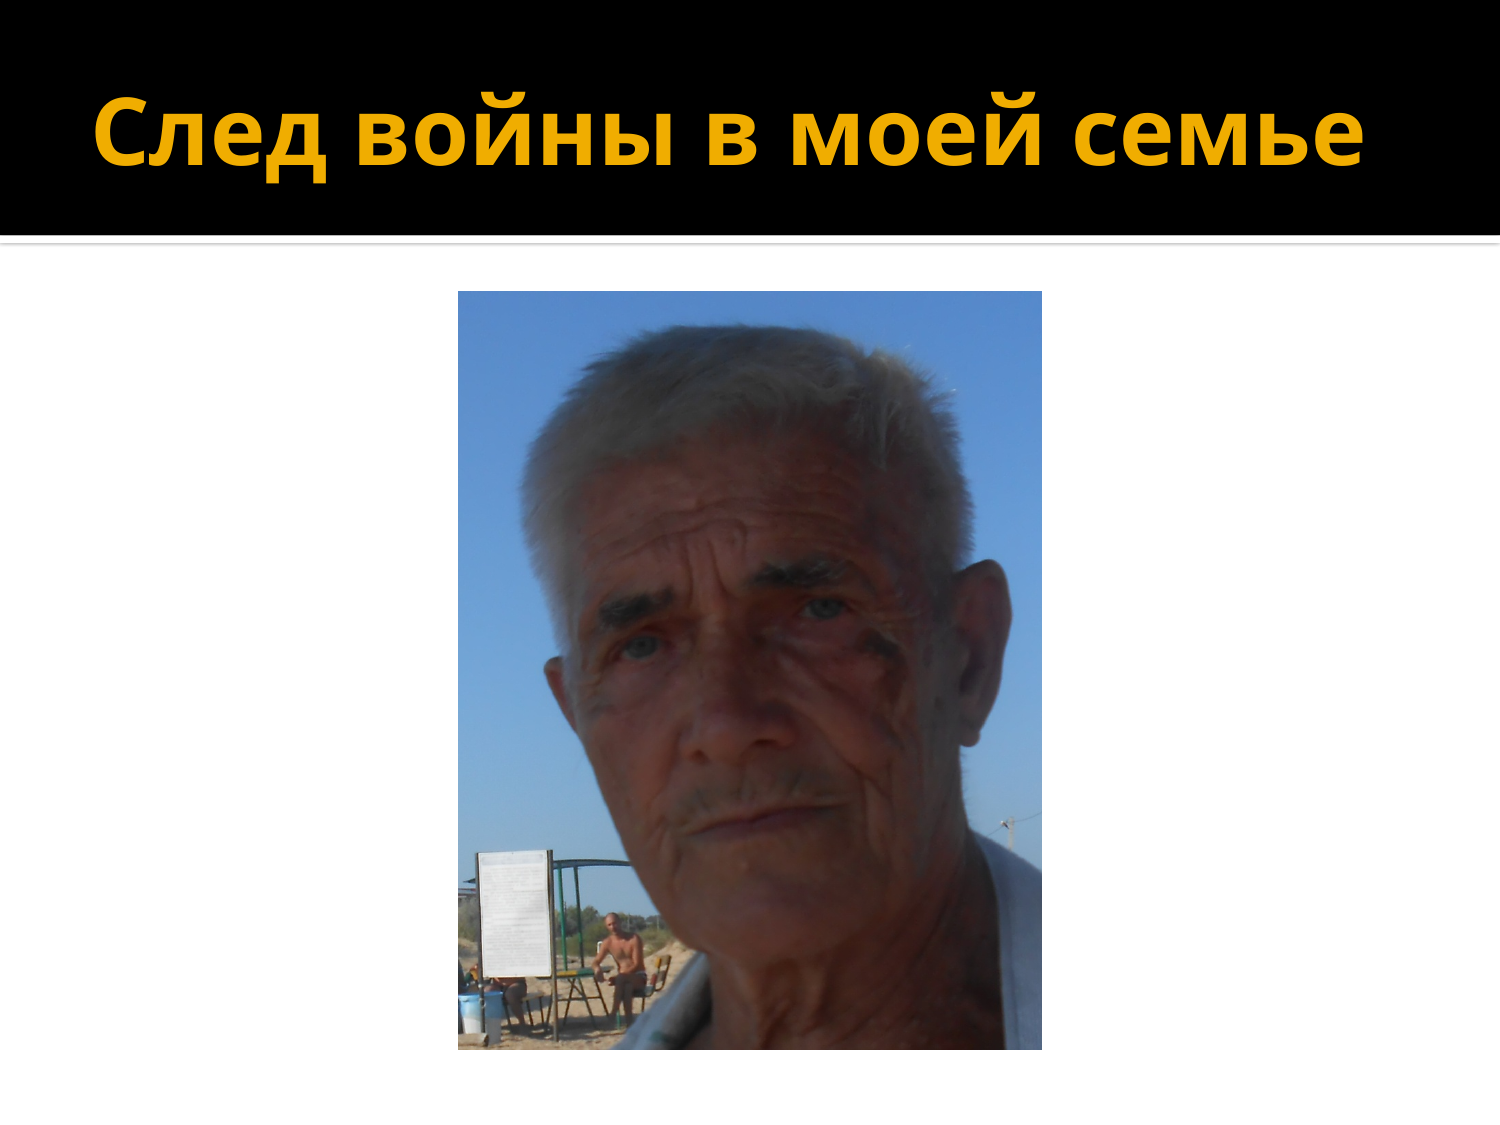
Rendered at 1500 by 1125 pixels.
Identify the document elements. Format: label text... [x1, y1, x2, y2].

title След войны в моей семье [75, 25, 1425, 231]
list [458, 291, 1042, 1050]
